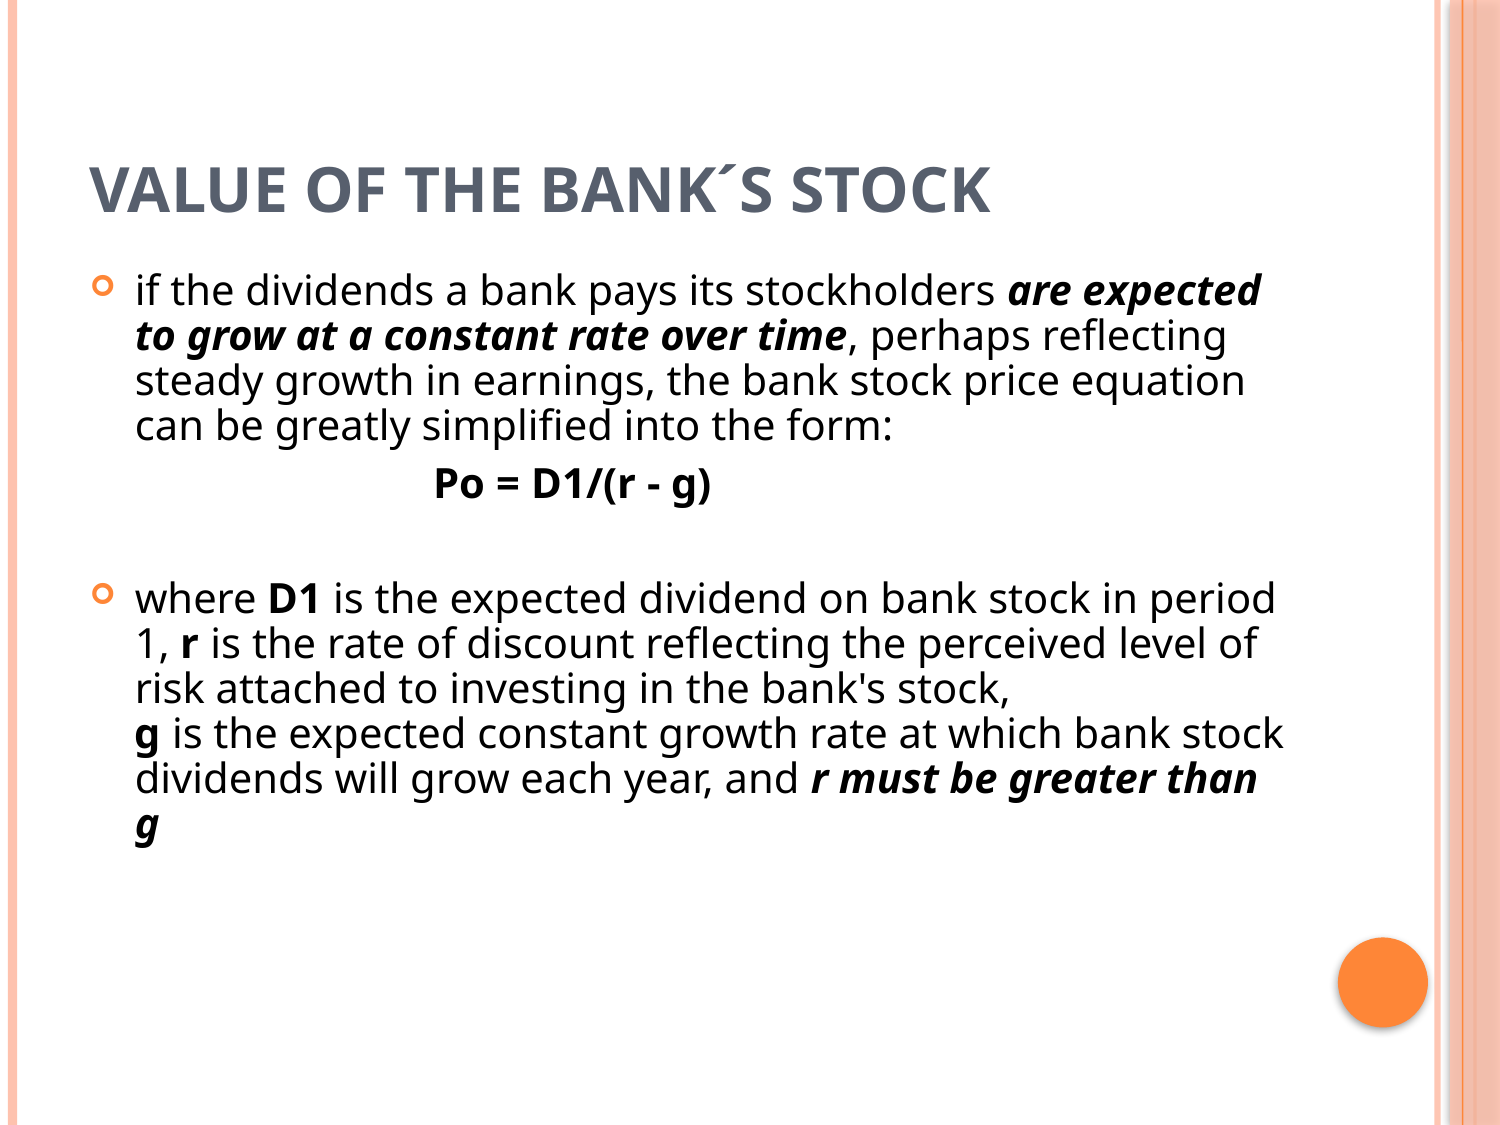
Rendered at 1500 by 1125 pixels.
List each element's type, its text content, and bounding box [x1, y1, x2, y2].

title Value of the bank´s stock [75, 45, 1300, 233]
list if the dividends a bank pays its stockholders are expected to grow at a constant rate over time, perhaps reflecting steady growth in earnings, the bank stock price equation can be greatly simplified into the form: Po = D1/(r - g) where D1 is the expected dividend on bank stock in period 1, r is the rate of discount reflecting the perceived level of risk attached to investing in the bank's stock, g is the expected constant growth rate at which bank stock dividends will grow each year, and r must be greater than g [75, 262, 1300, 1062]
